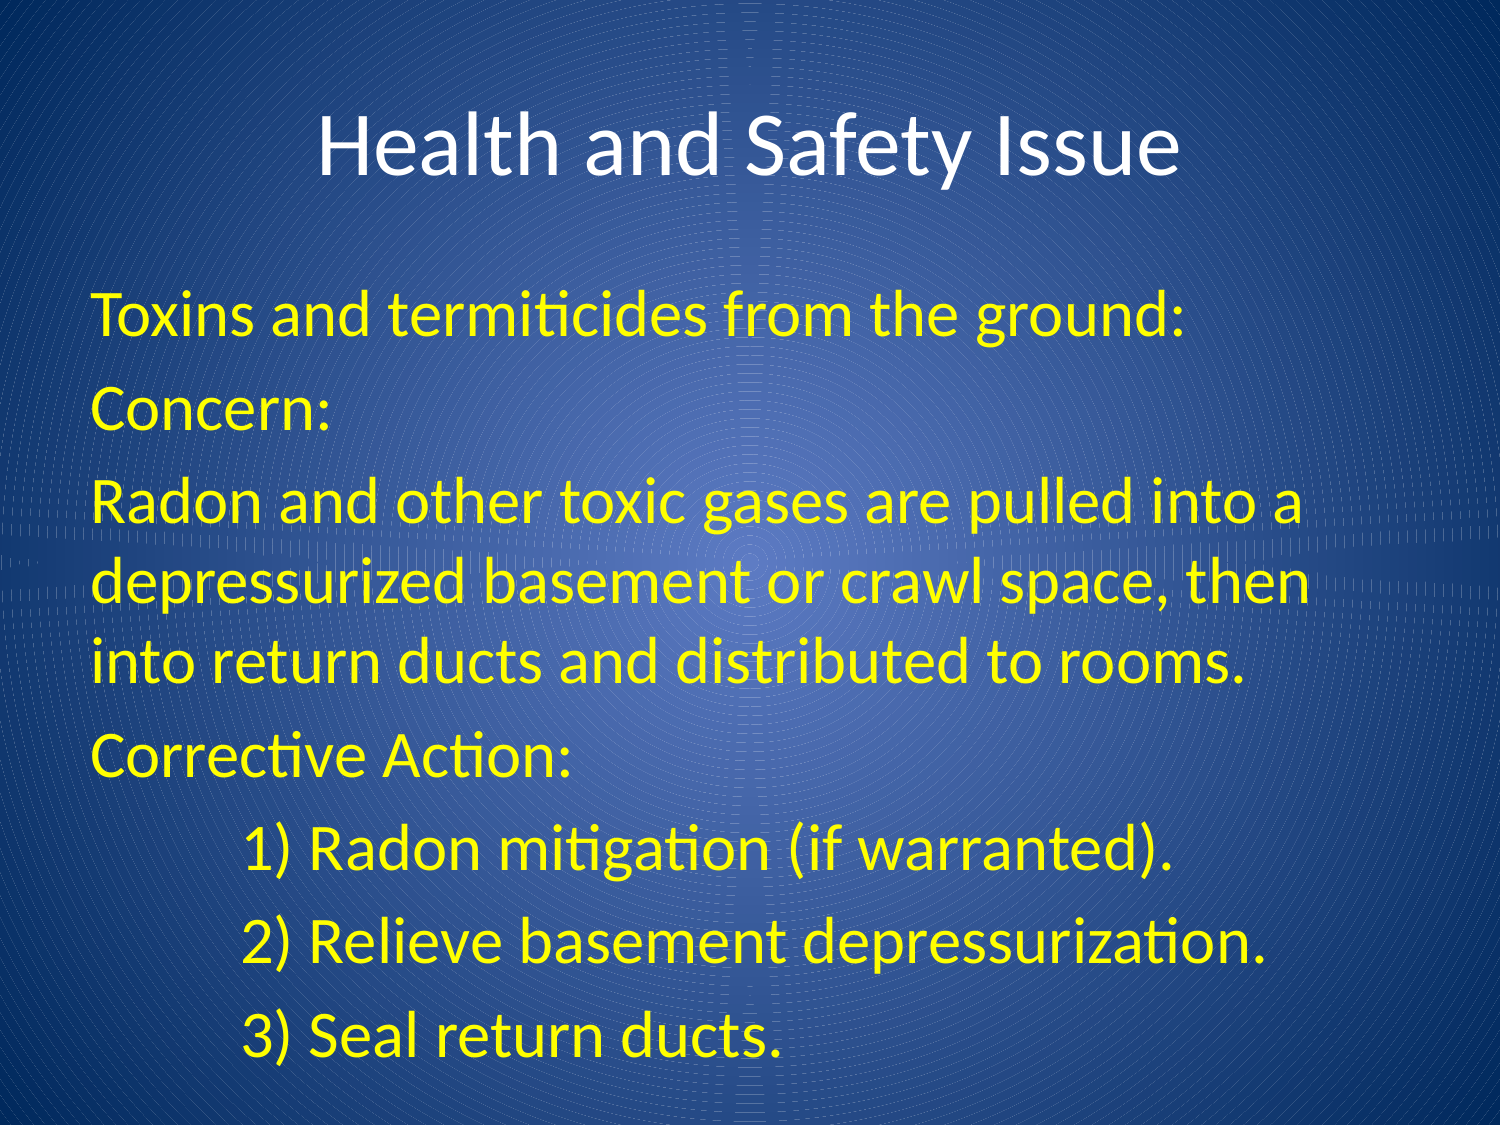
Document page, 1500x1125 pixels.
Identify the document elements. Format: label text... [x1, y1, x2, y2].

list Toxins and termiticides from the ground: Concern: Radon and other toxic gases are pulled into a depressurized basement or crawl space, then into return ducts and distributed to rooms. Corrective Action: 1) Radon mitigation (if warranted). 2) Relieve basement depressurization. 3) Seal return ducts. [75, 262, 1425, 1113]
title Health and Safety Issue [75, 45, 1425, 233]
